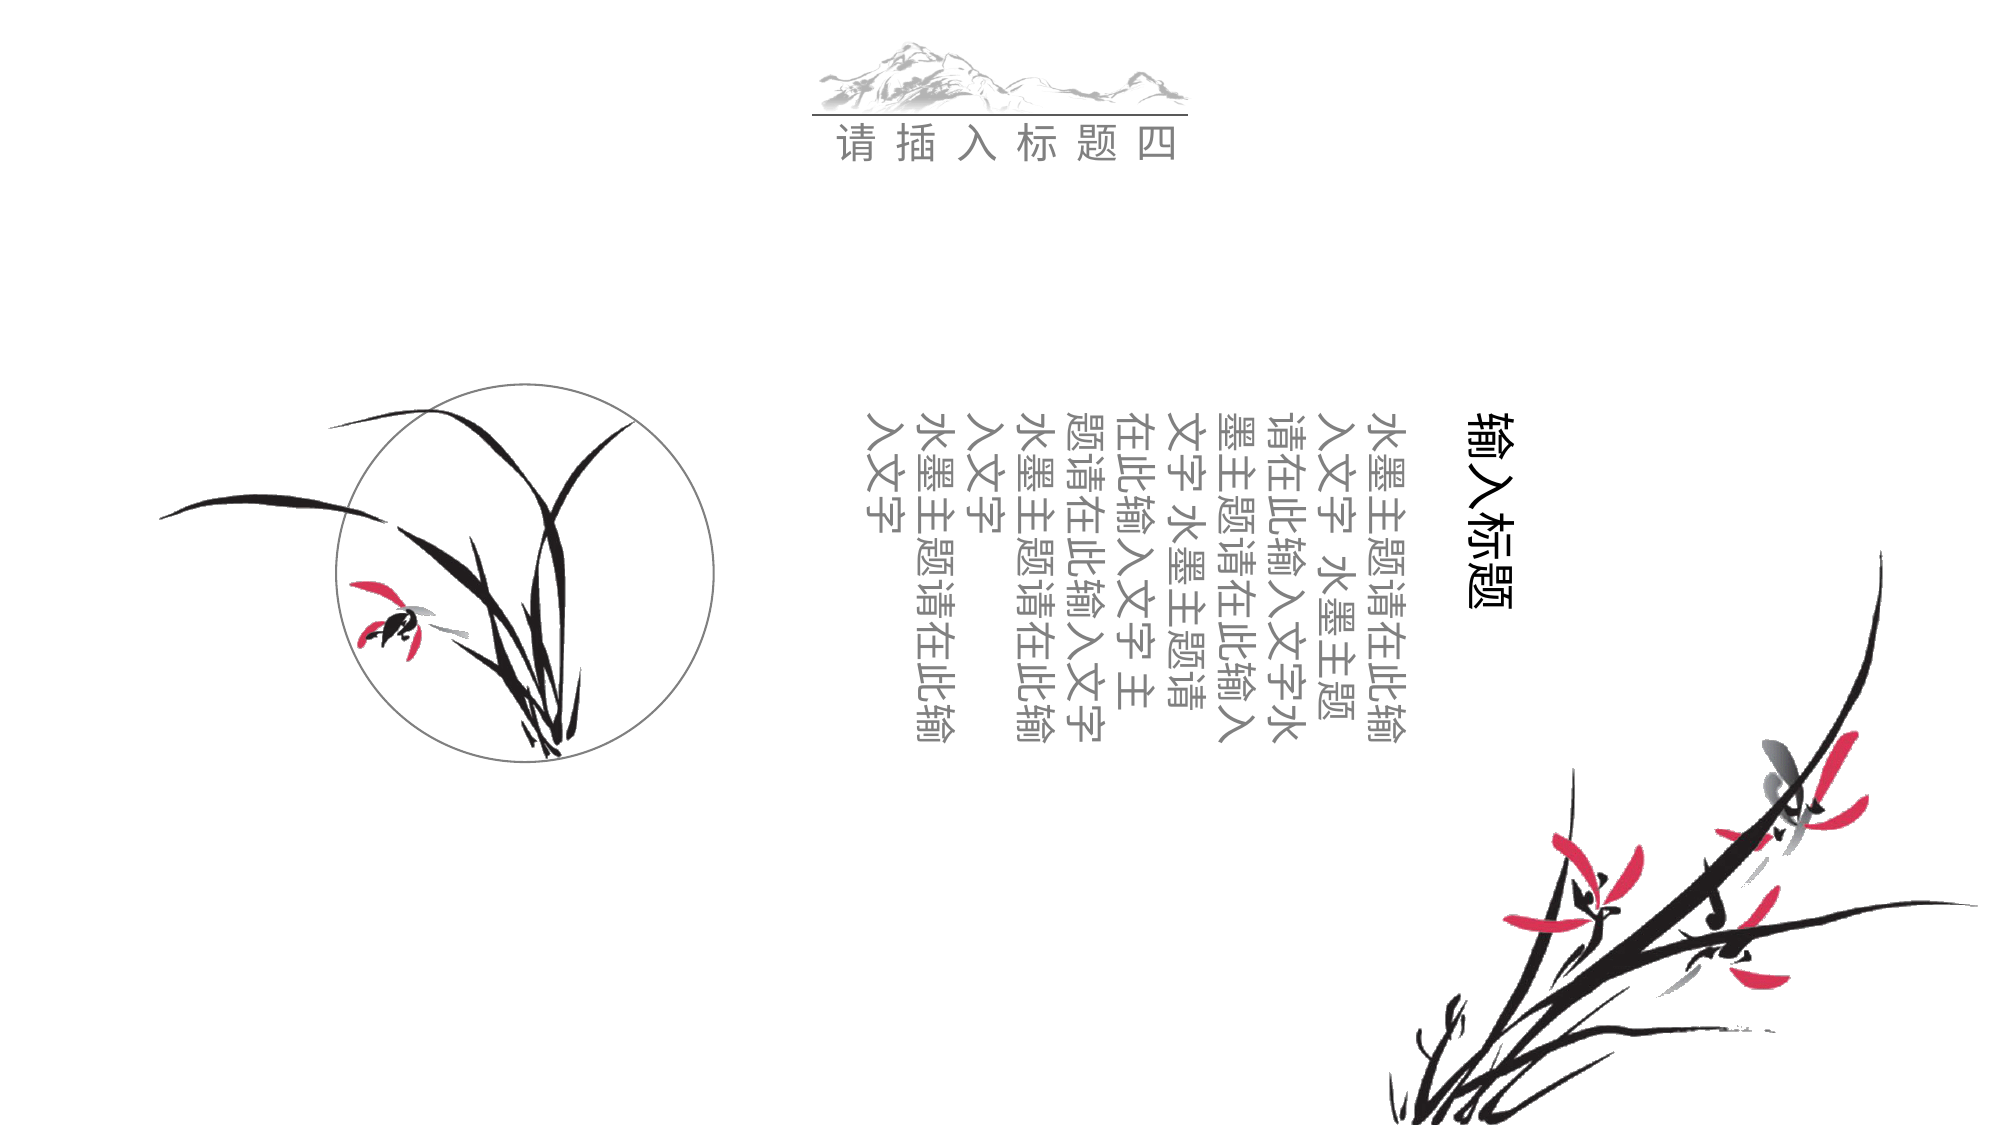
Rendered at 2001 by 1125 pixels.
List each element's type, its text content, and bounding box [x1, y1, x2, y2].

text_box 输入标题 水墨主题请在此输 入文字 水墨主题 请在此输入文字水 墨主题请在此输入 文字 水墨主题请 在此输入文字 主 题请在此输入文字 水墨主题请在此输 入文字 水墨主题请在此输 入文字 [782, 396, 1531, 749]
picture [1162, 516, 2000, 1125]
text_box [159, 384, 749, 763]
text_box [808, 17, 1209, 175]
